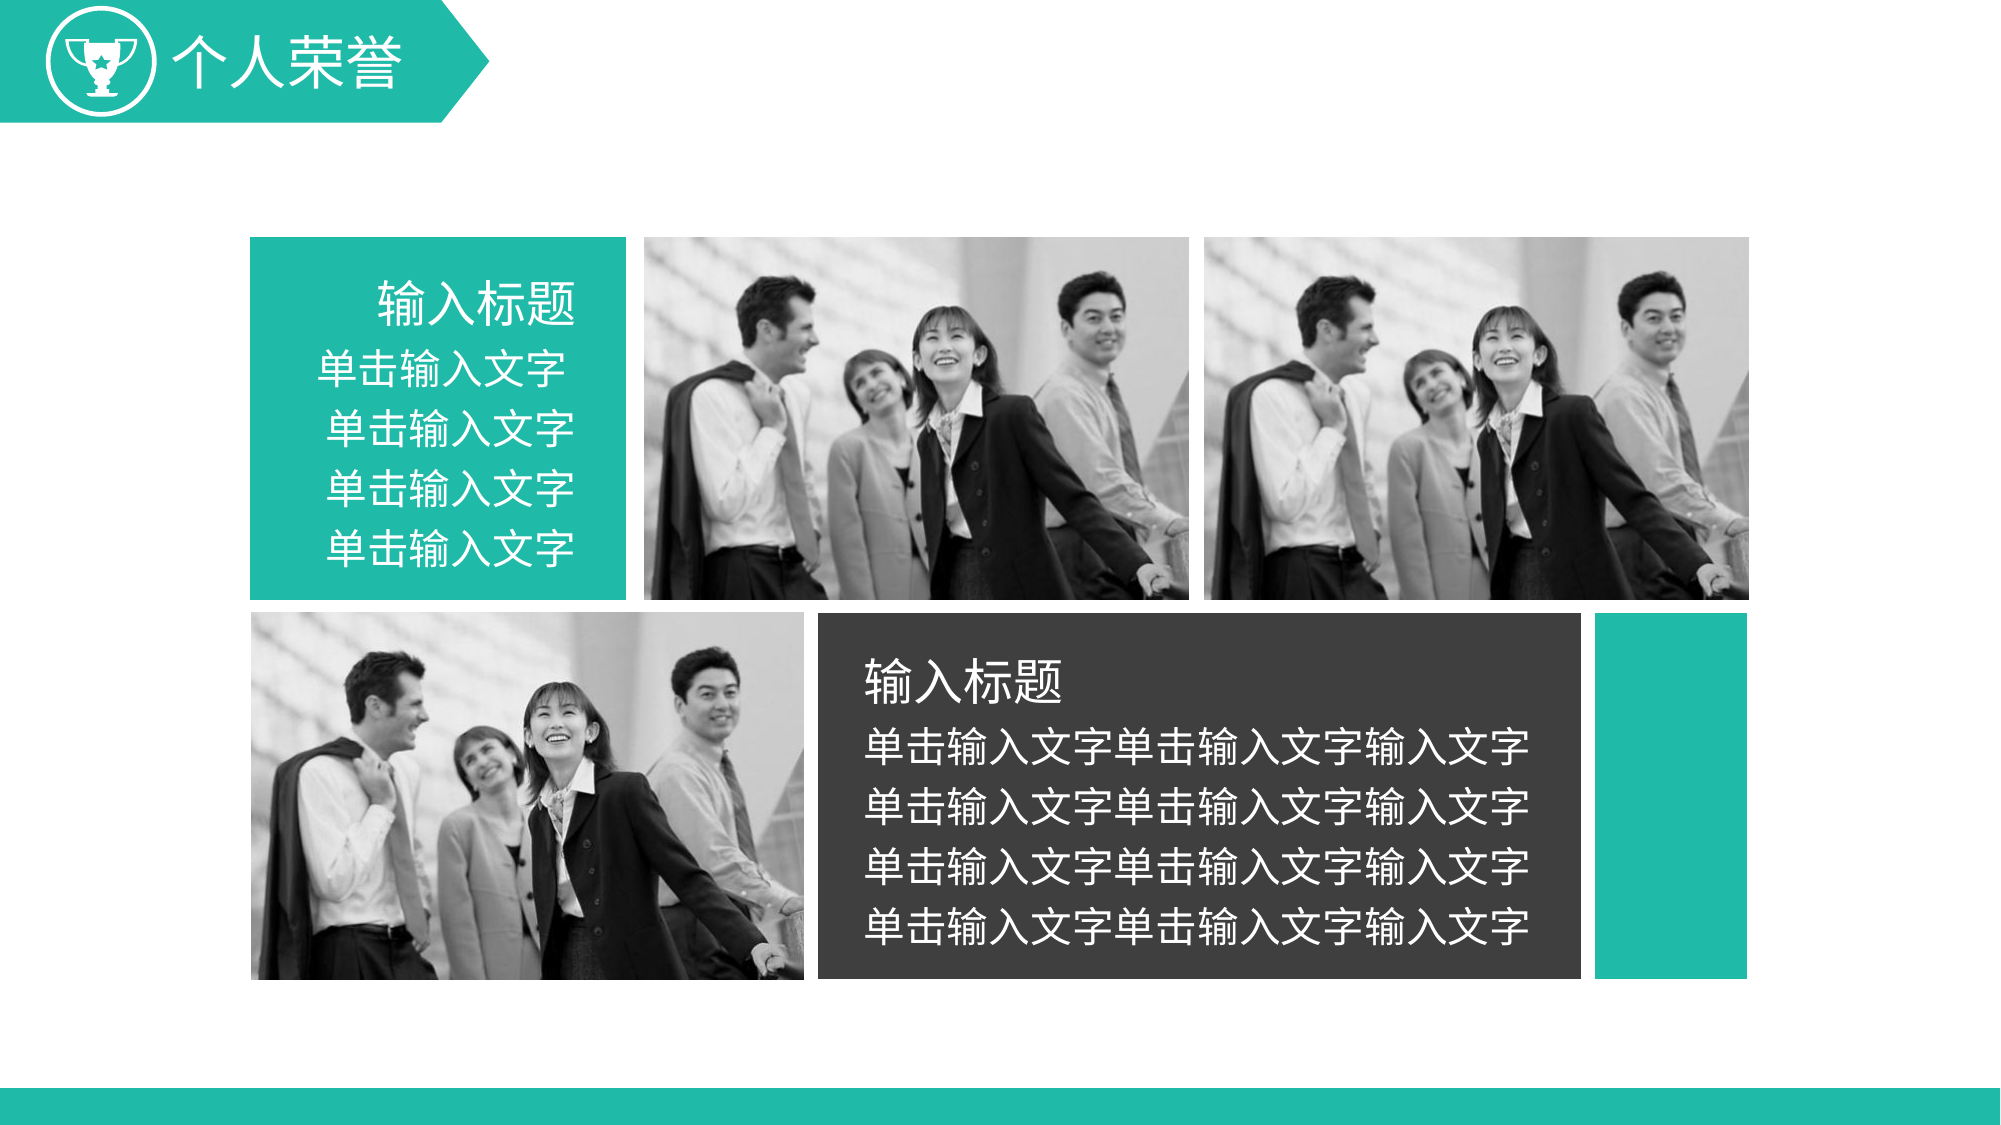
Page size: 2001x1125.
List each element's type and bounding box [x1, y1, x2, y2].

text_box [818, 613, 1581, 979]
text_box [1595, 613, 1747, 979]
picture [644, 237, 1189, 600]
picture [1204, 237, 1749, 600]
text_box [251, 237, 625, 600]
picture [251, 612, 804, 980]
